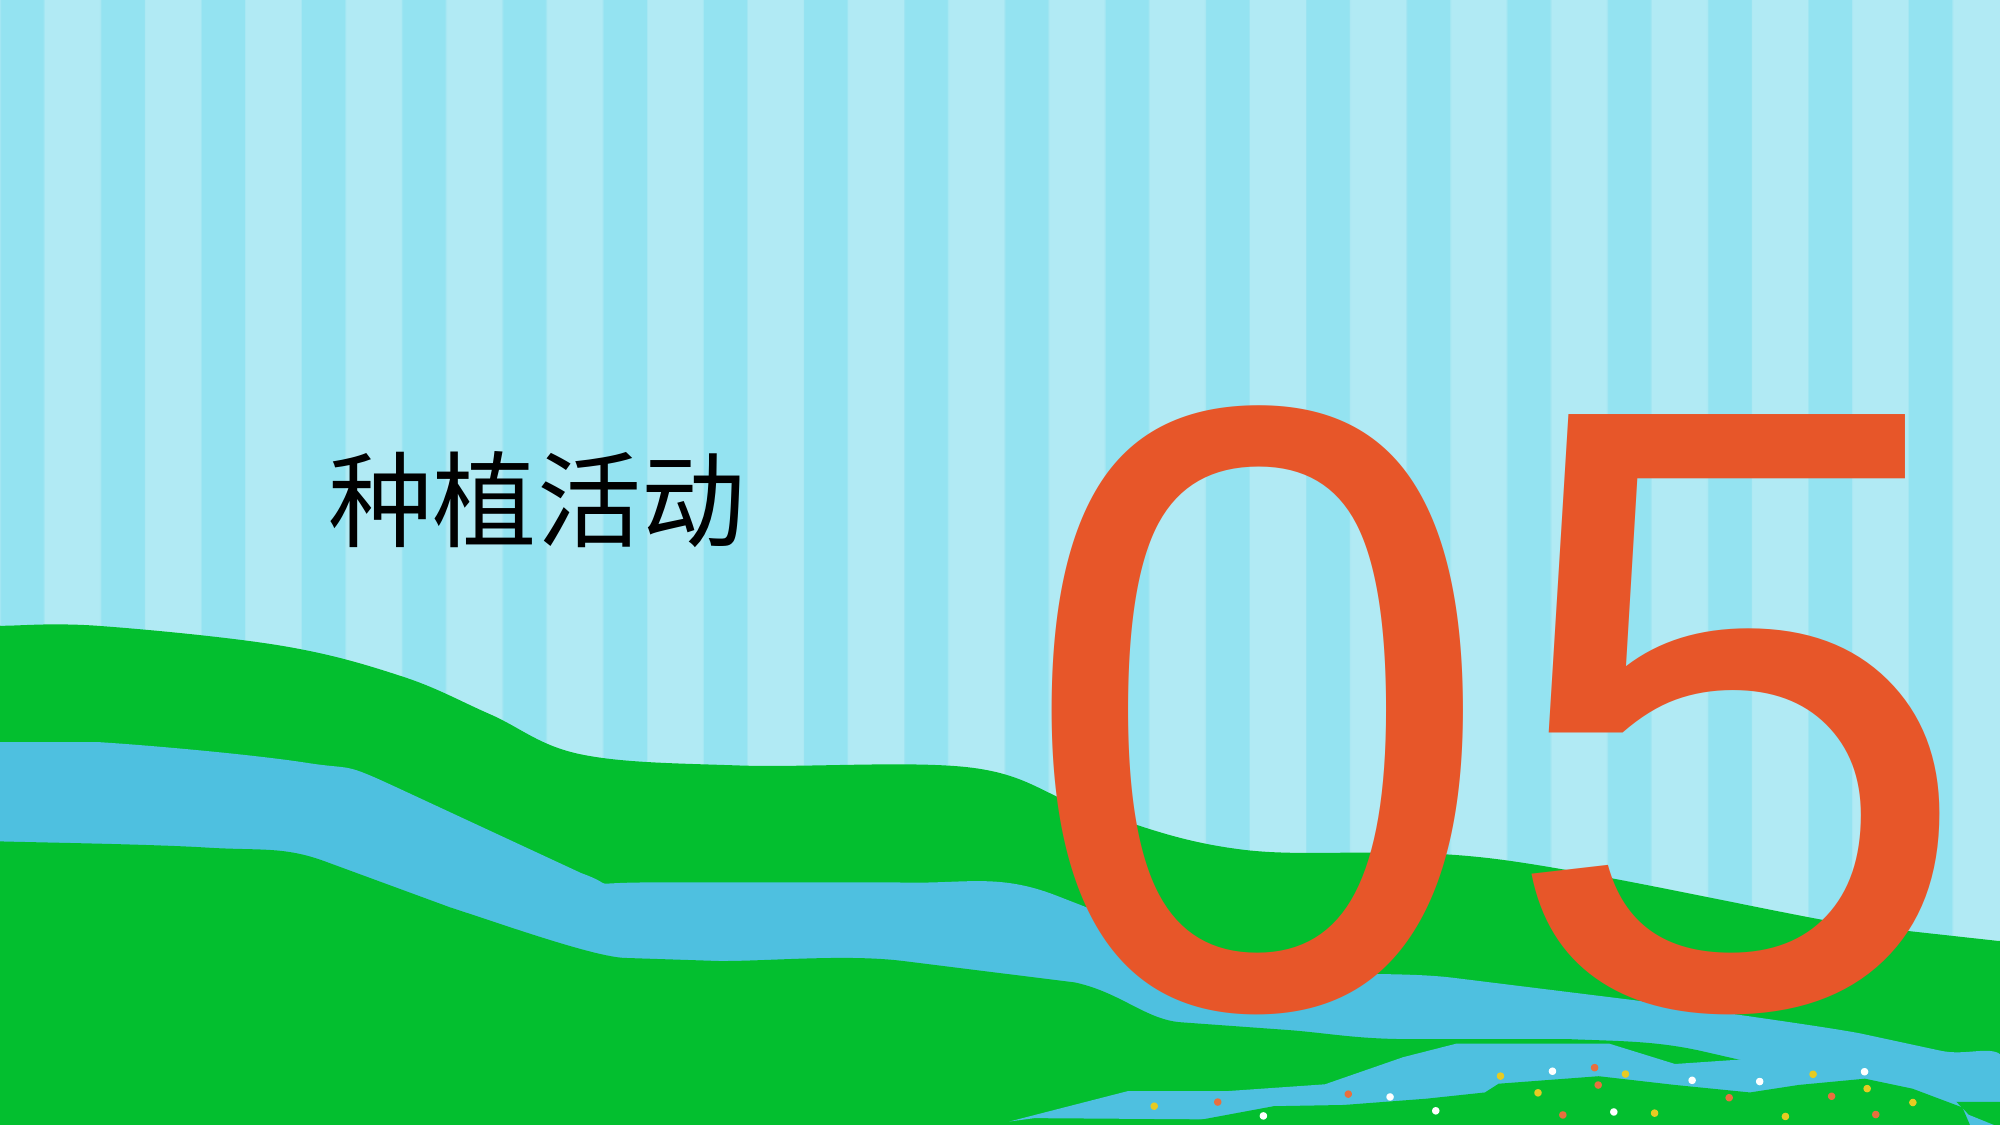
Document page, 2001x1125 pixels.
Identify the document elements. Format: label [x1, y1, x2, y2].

picture [0, 0, 2000, 1125]
text_box [1150, 1063, 1917, 1121]
